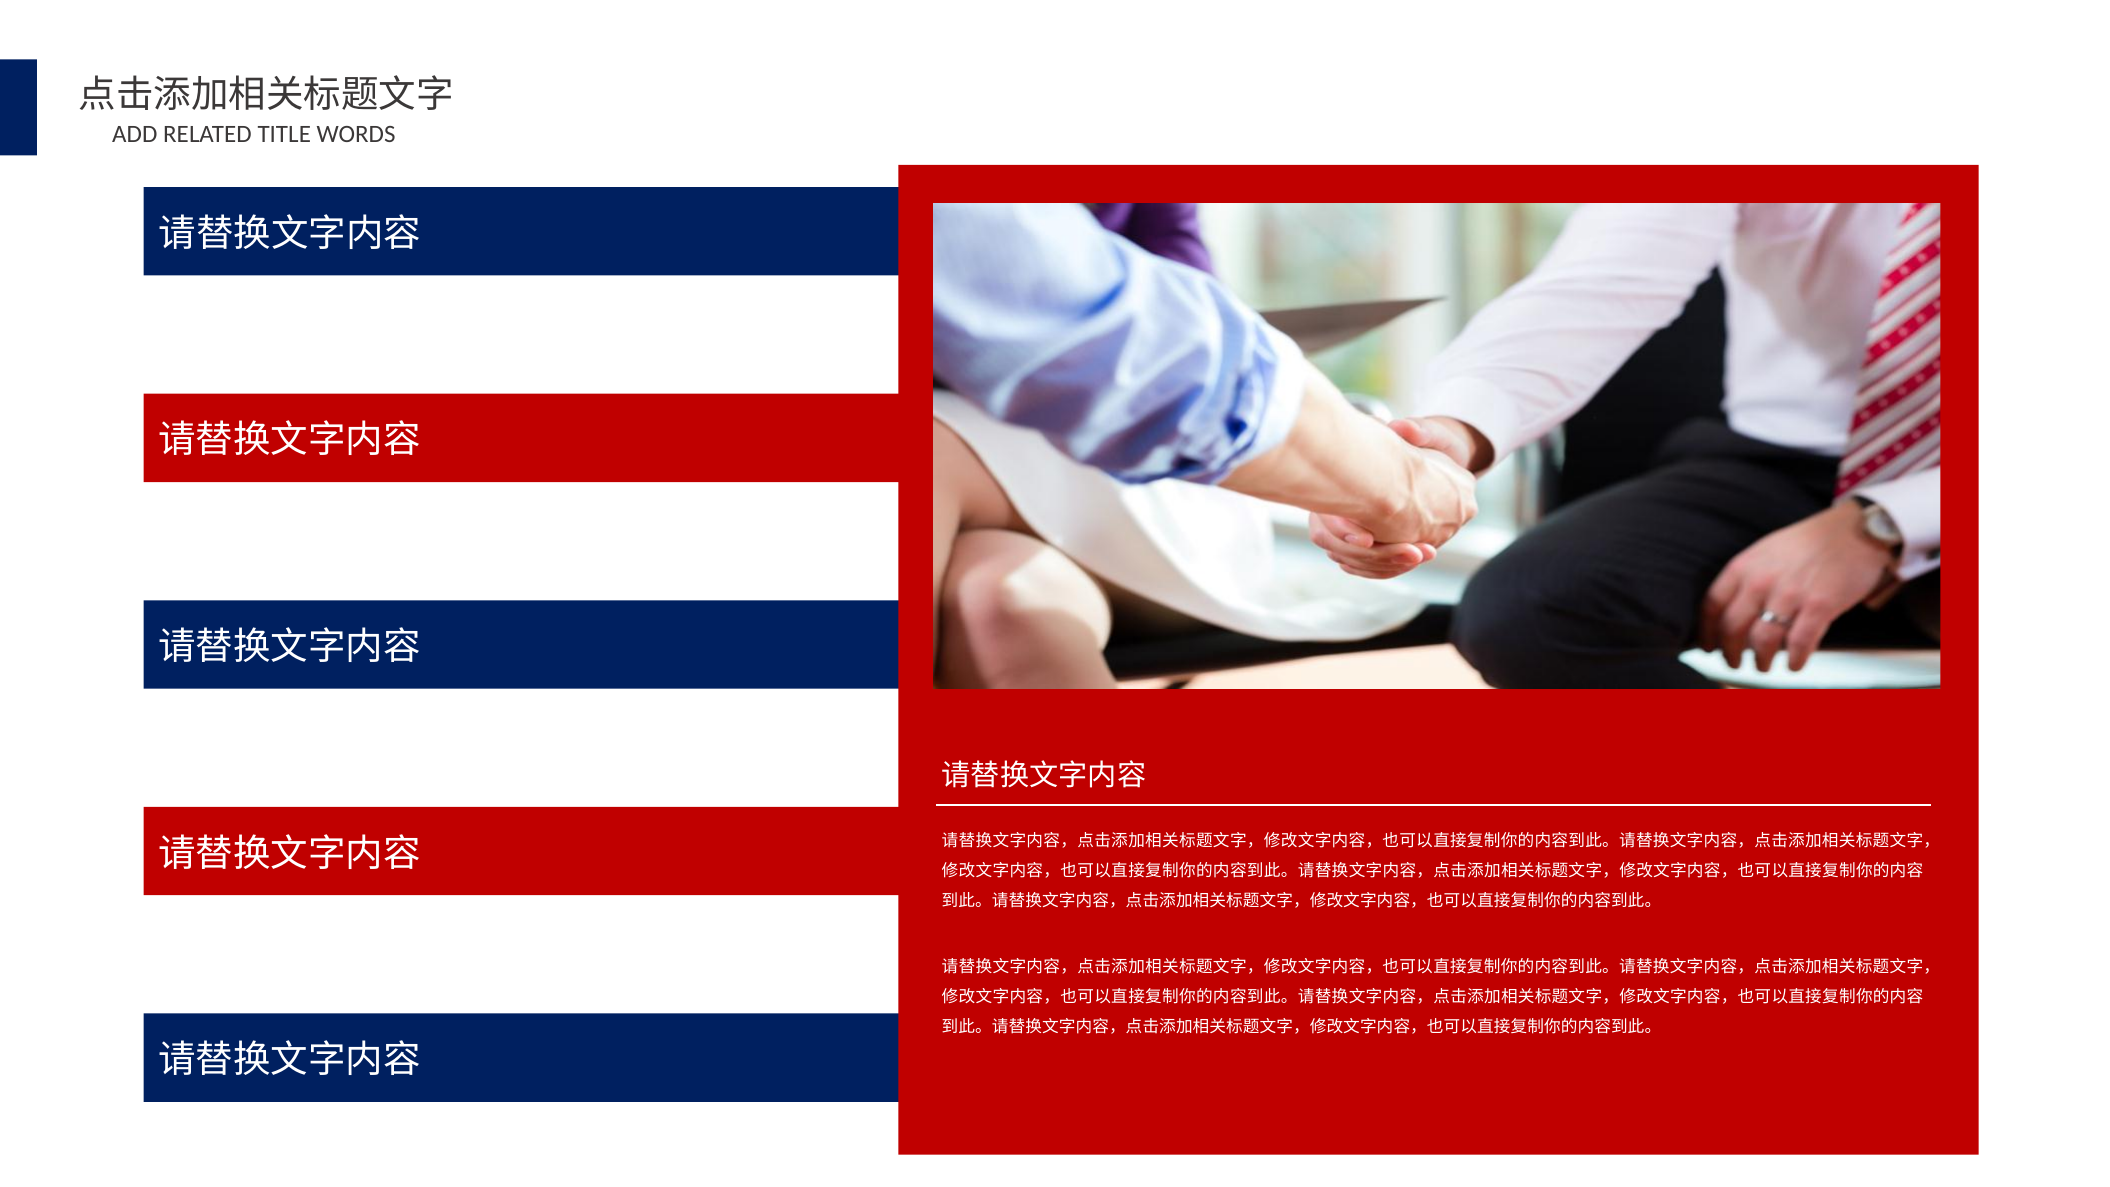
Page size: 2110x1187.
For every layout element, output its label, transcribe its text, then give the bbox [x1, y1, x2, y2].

text_box 请替换文字内容 [143, 599, 897, 690]
text_box 请替换文字内容 [143, 806, 897, 896]
text_box 请替换文字内容 [143, 186, 897, 276]
text_box 请替换文字内容，点击添加相关标题文字，修改文字内容，也可以直接复制你的内容到此。请替换文字内容，点击添加相关标题文字，修改文字内容，也可以直接复制你的内容到此。请替换文字内容，点击添加相关标题文字，修改文字内容，也可以直接复制你的内容到此。请替换文字内容，点击添加相关标题文字，修改文字内容，也可以直接复制你的内容到此。 [925, 937, 1941, 1042]
text_box [932, 202, 1942, 690]
text_box [897, 164, 1980, 1156]
text_box ADD RELATED TITLE WORDS [96, 109, 413, 156]
text_box 请替换文字内容 [143, 393, 897, 483]
text_box 请替换文字内容，点击添加相关标题文字，修改文字内容，也可以直接复制你的内容到此。请替换文字内容，点击添加相关标题文字，修改文字内容，也可以直接复制你的内容到此。请替换文字内容，点击添加相关标题文字，修改文字内容，也可以直接复制你的内容到此。请替换文字内容，点击添加相关标题文字，修改文字内容，也可以直接复制你的内容到此。 [925, 812, 1941, 916]
text_box 请替换文字内容 [143, 1012, 897, 1103]
text_box 请替换文字内容 [925, 748, 1231, 807]
text_box 点击添加相关标题文字 [62, 61, 470, 123]
